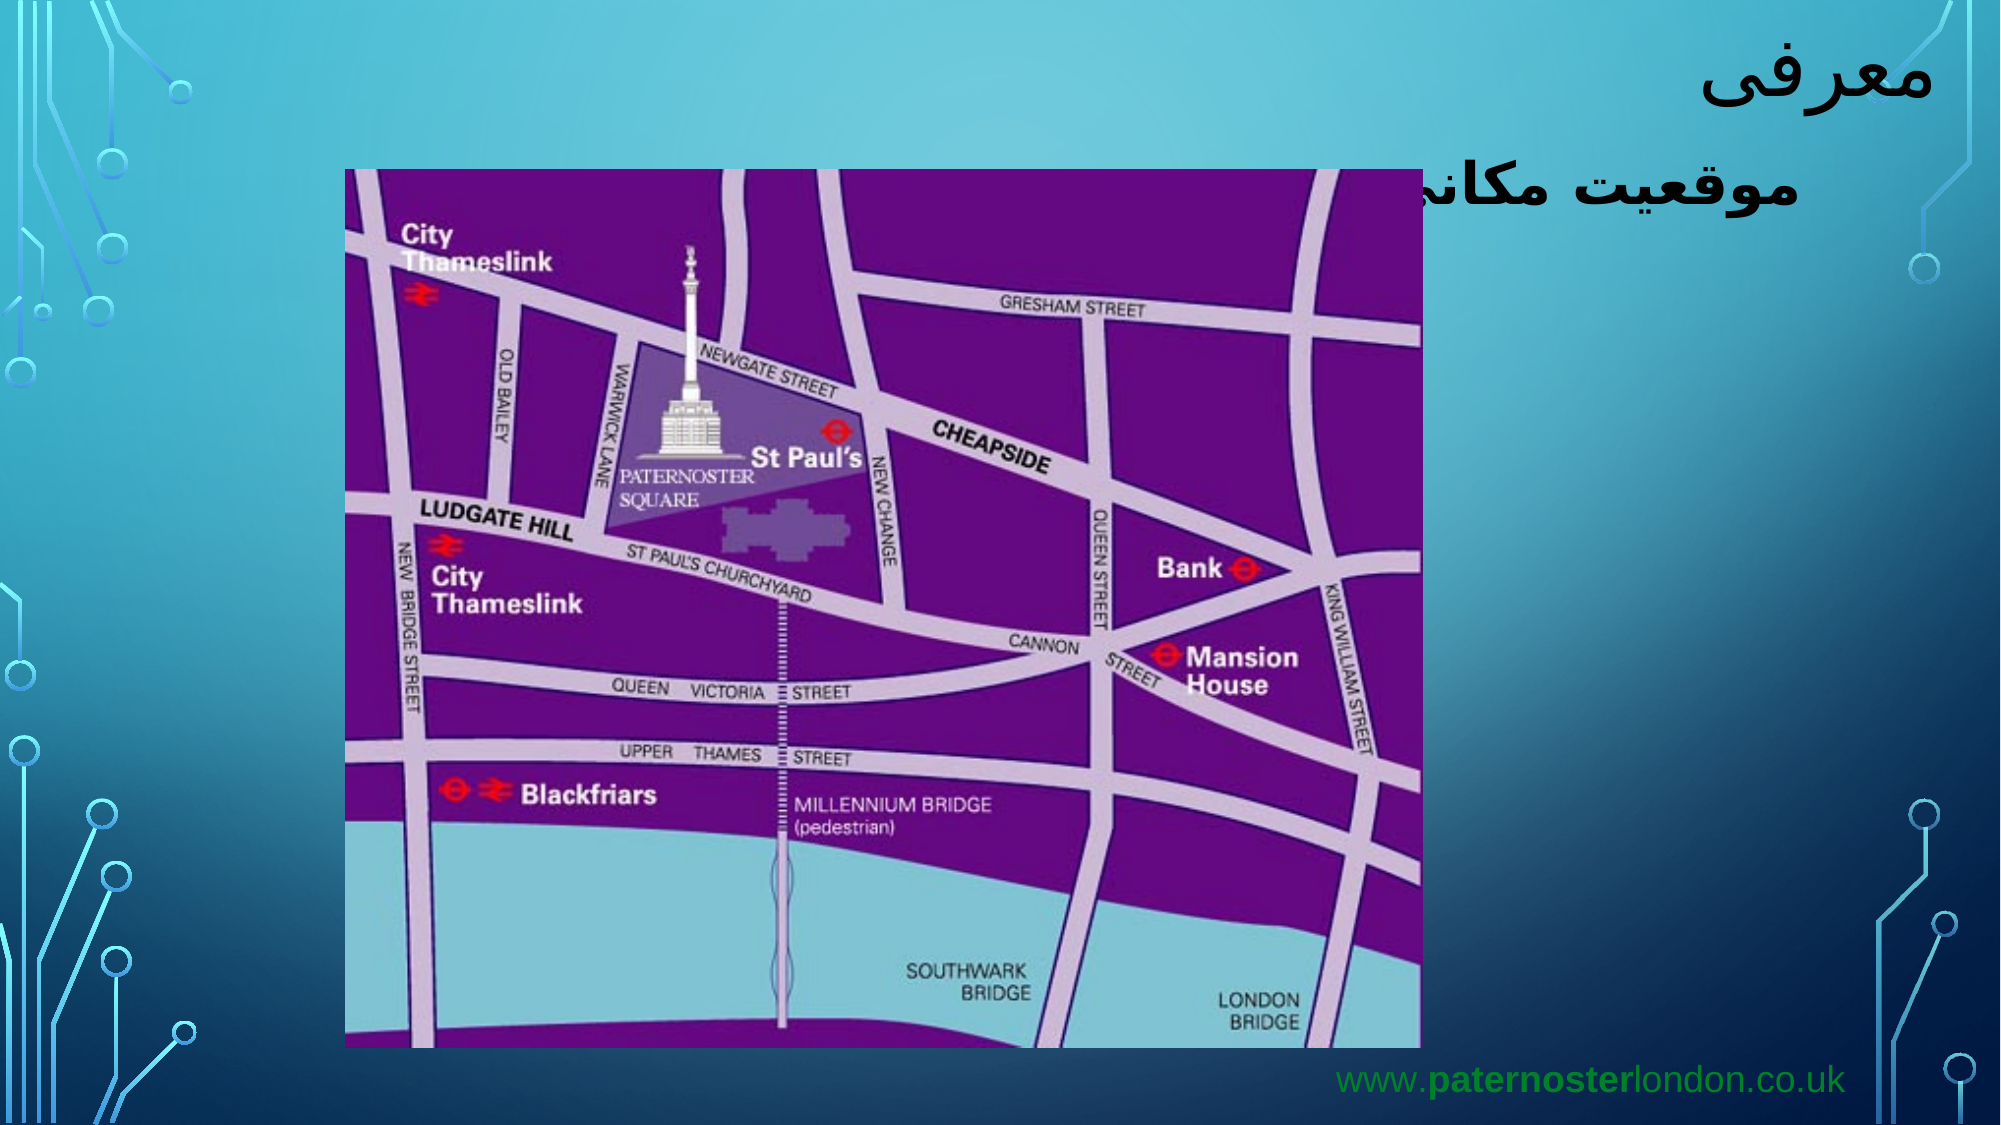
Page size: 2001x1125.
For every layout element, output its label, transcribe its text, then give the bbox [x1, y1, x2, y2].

text_box موقعیت مکانی [1365, 69, 1817, 224]
text_box www.paternosterlondon.co.uk [1321, 1047, 1861, 1108]
text_box معرفی [1683, 0, 1965, 139]
picture [345, 169, 1423, 1049]
